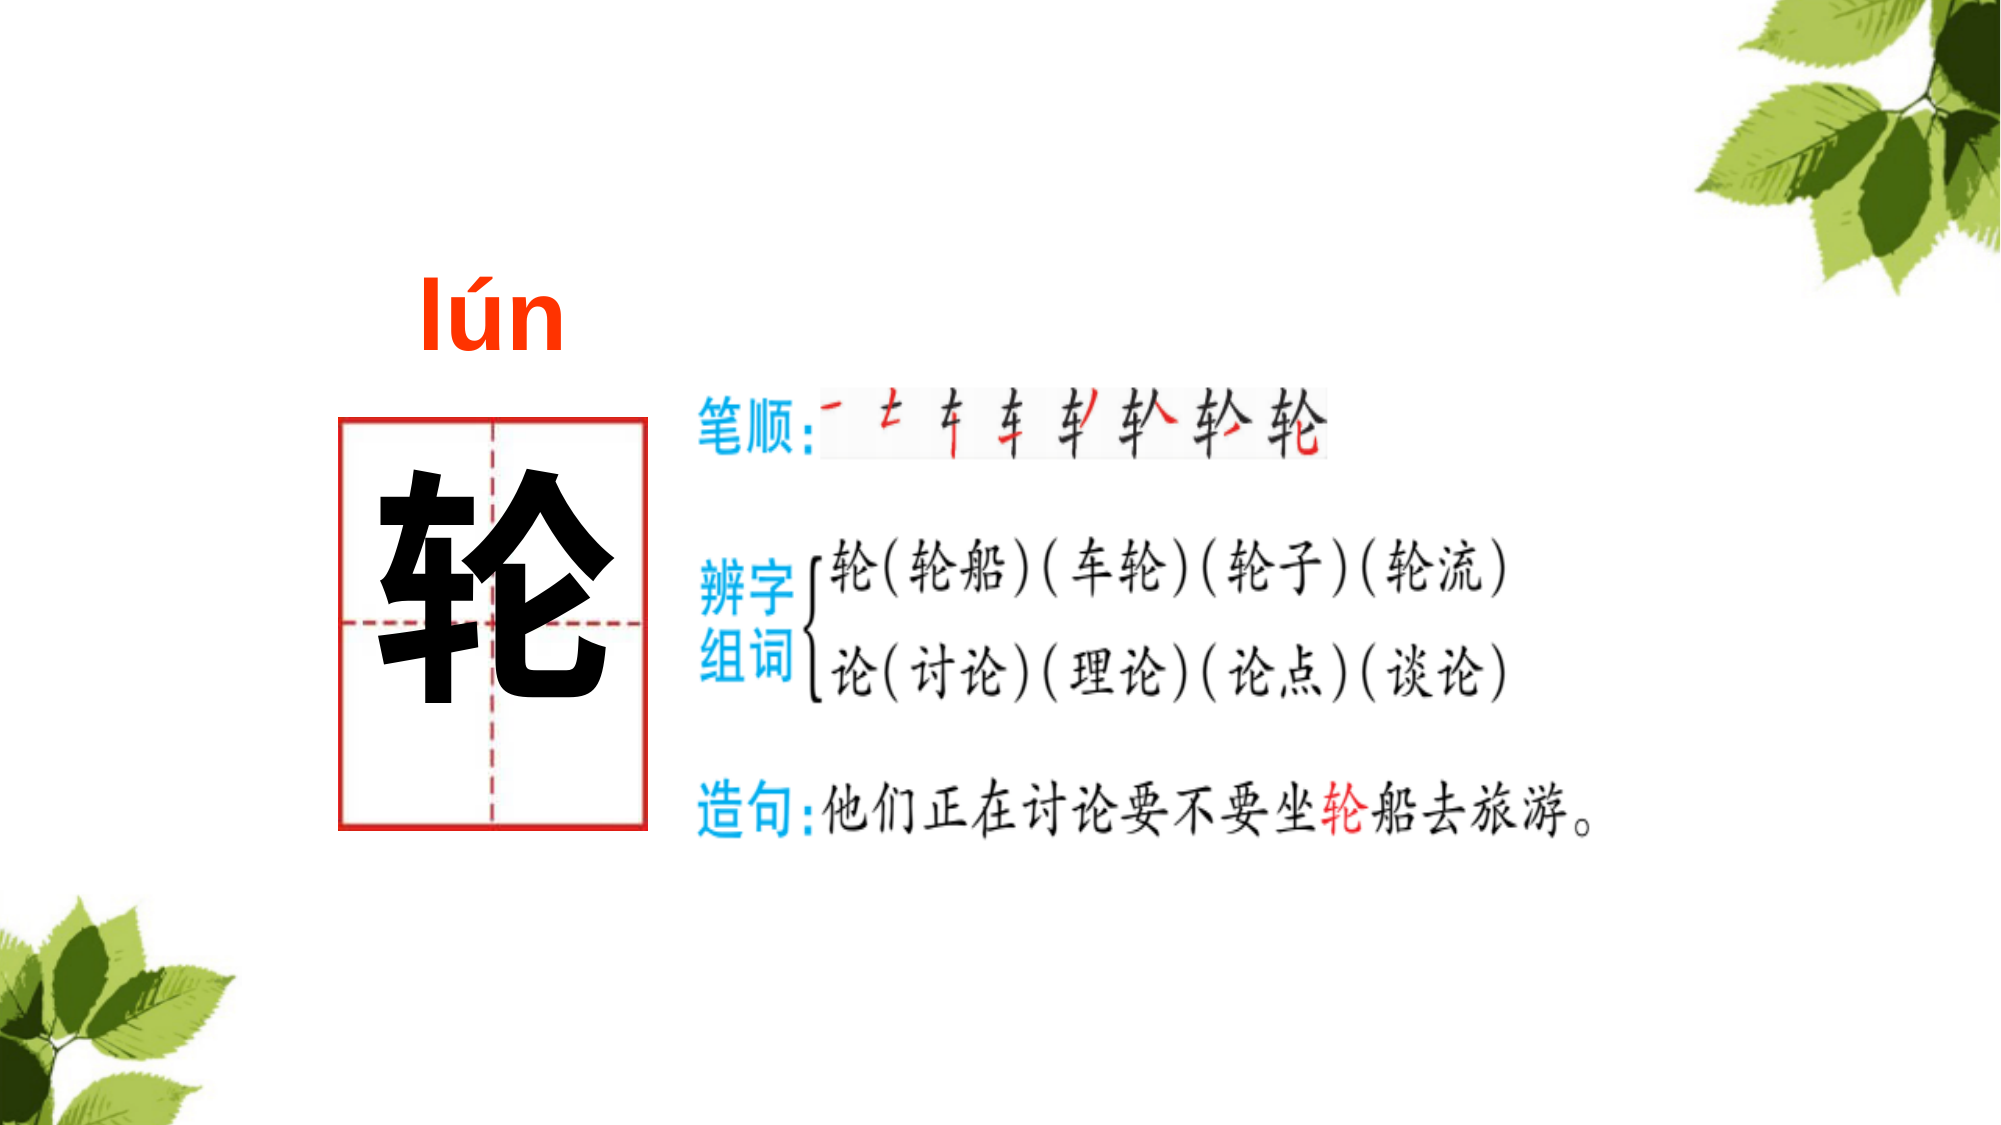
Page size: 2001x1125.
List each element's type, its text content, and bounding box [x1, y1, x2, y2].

picture [1687, 0, 2001, 303]
picture [0, 890, 242, 1125]
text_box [337, 417, 648, 831]
picture [693, 531, 1522, 716]
picture [693, 767, 1605, 849]
picture [693, 384, 1340, 468]
text_box lún [402, 243, 583, 378]
